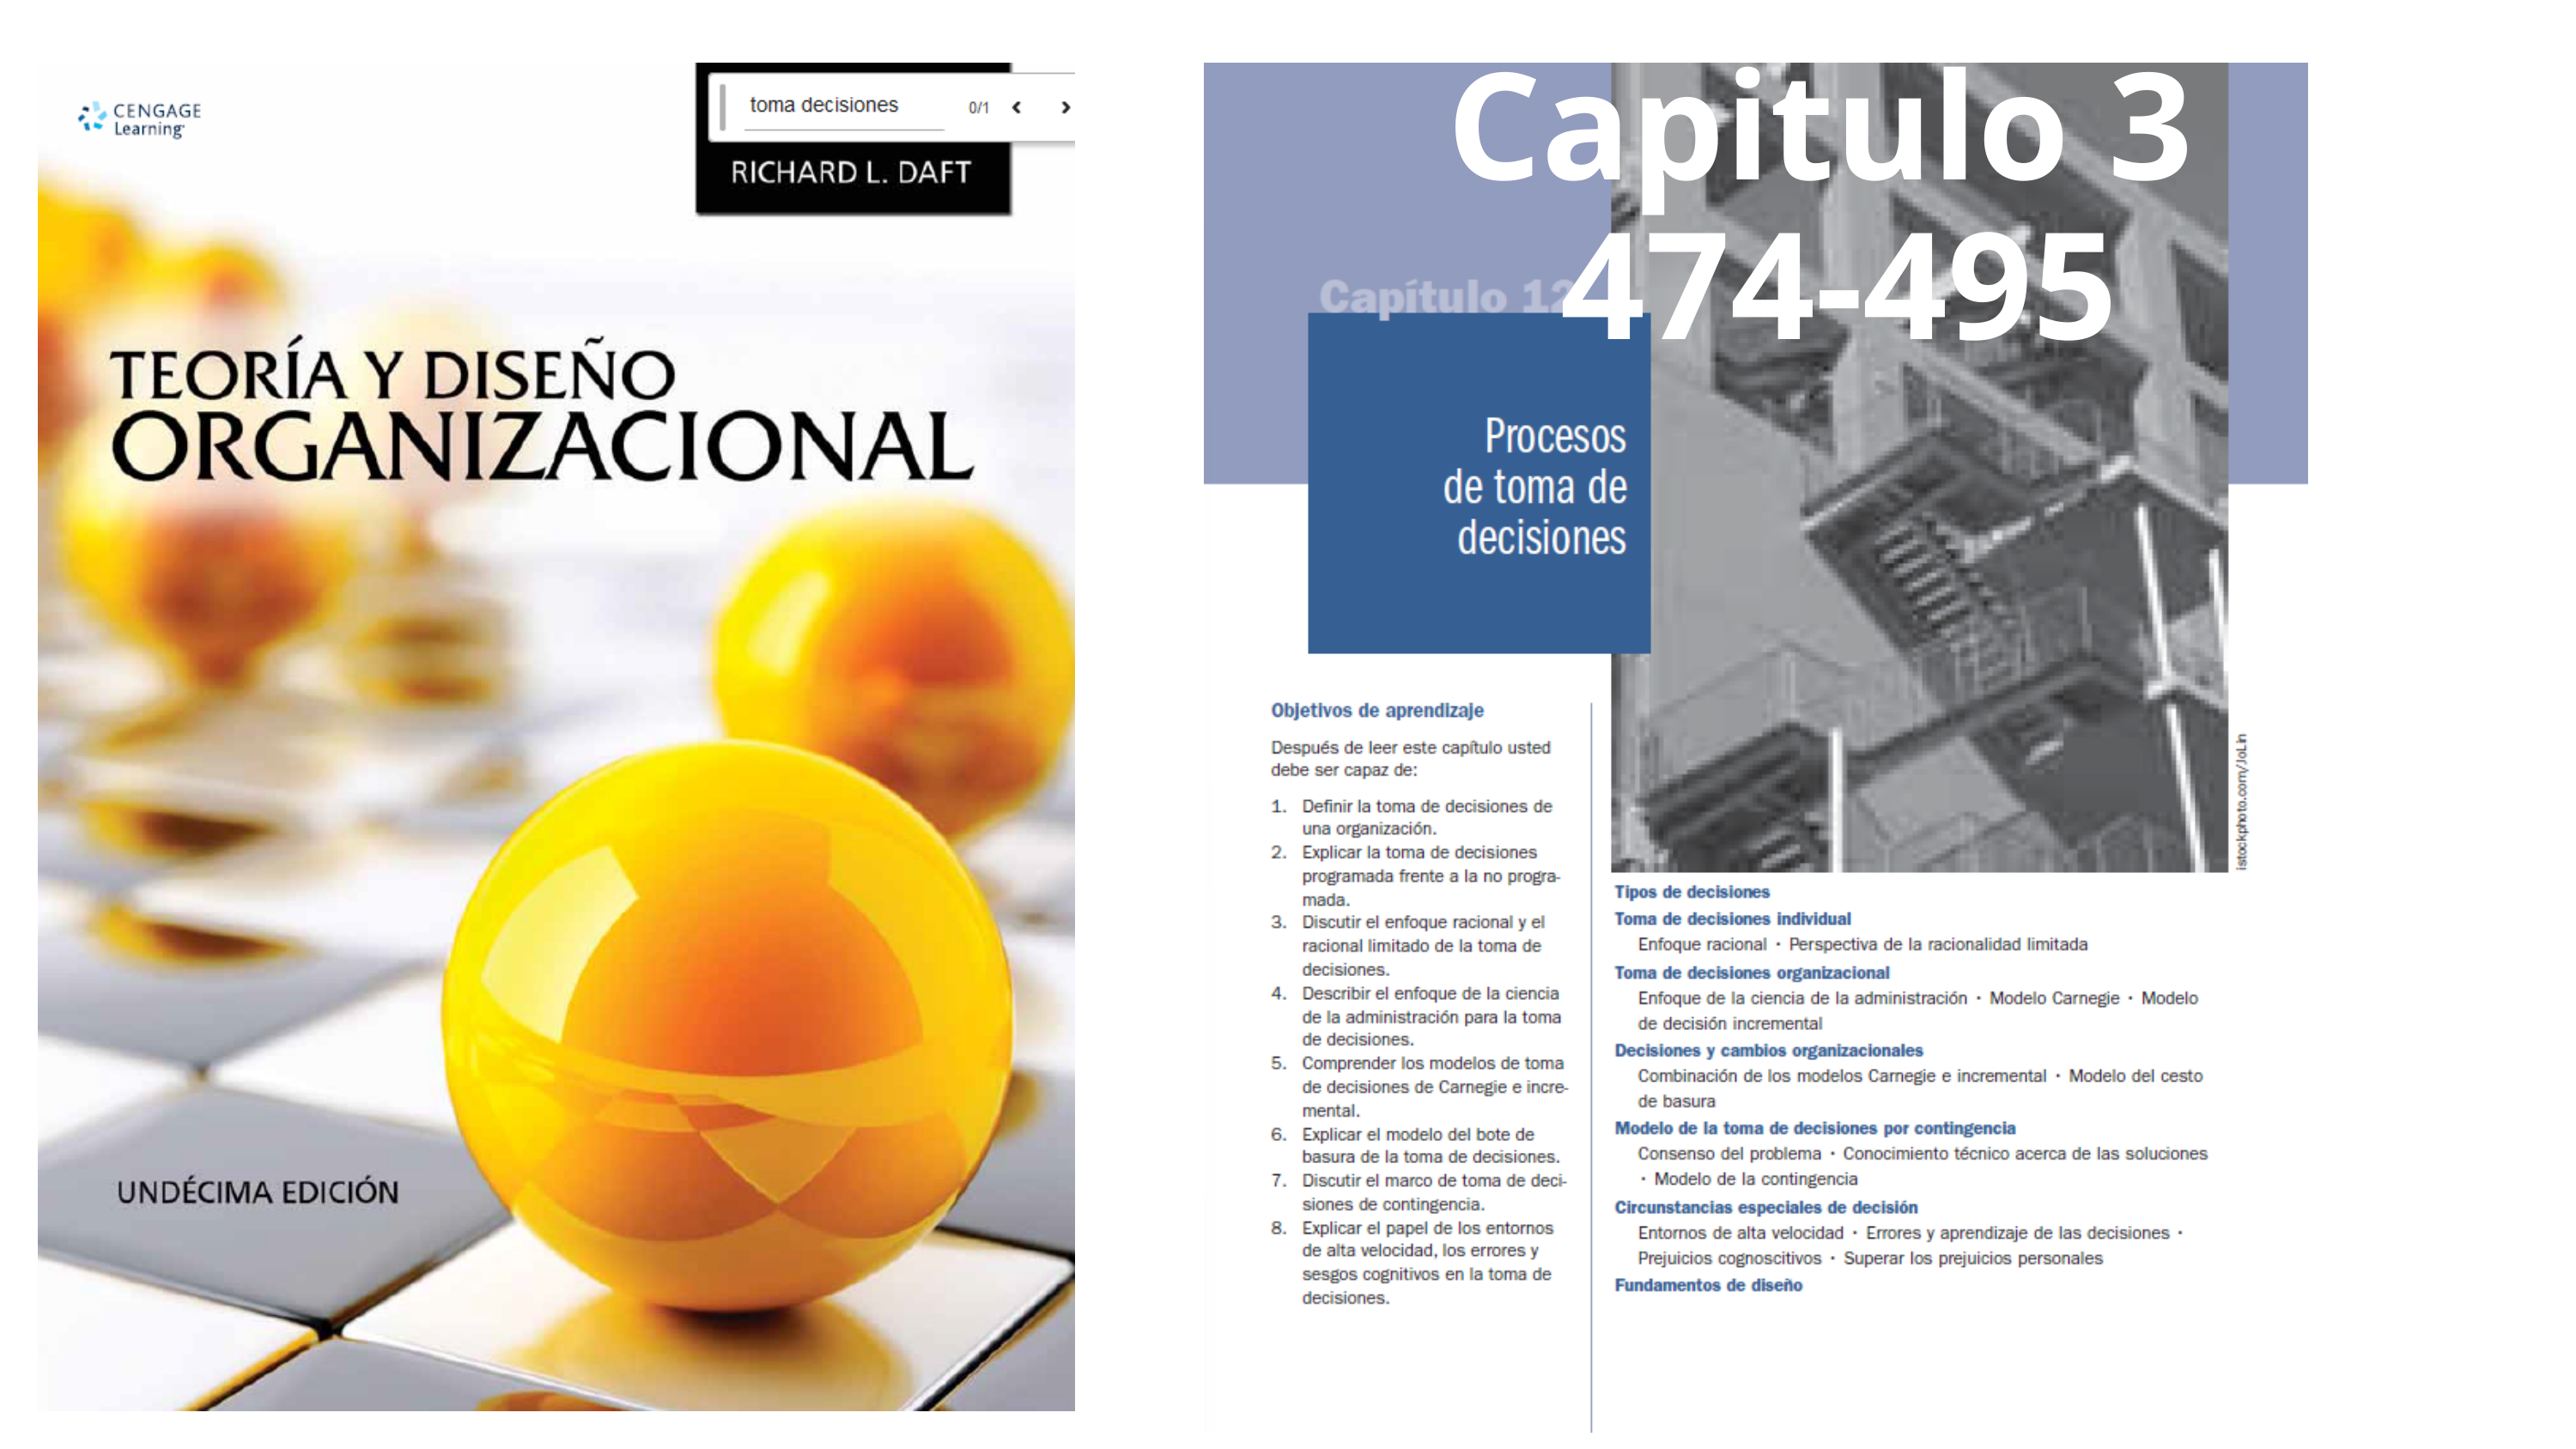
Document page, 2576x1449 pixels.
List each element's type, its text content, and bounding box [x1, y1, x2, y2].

picture [1204, 63, 2308, 1433]
text_box Capitulo 3 474-495 [1162, 15, 2518, 379]
picture [38, 63, 1075, 1411]
